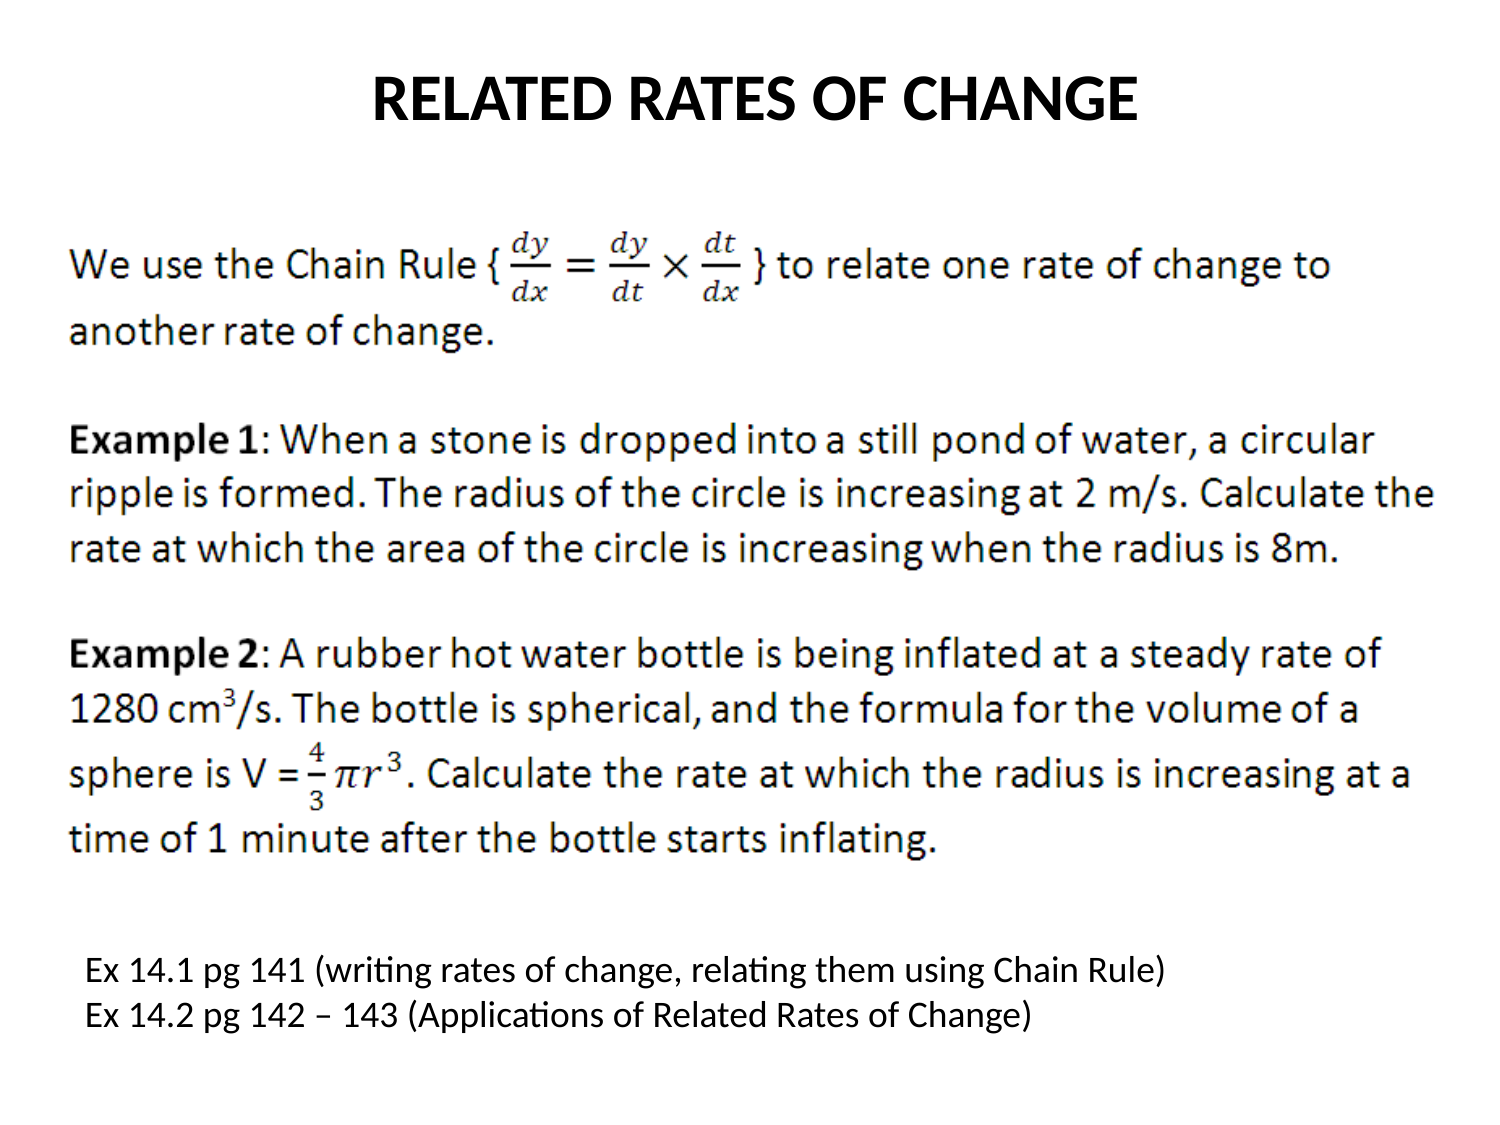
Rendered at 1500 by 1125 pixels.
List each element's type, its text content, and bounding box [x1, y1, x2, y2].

text_box RELATED RATES OF CHANGE [58, 46, 1453, 142]
text_box Ex 14.1 pg 141 (writing rates of change, relating them using Chain Rule) Ex 14.2 pg 142 – 143 (Applications of Related Rates of Change) [70, 937, 1313, 1043]
picture [46, 210, 1444, 880]
